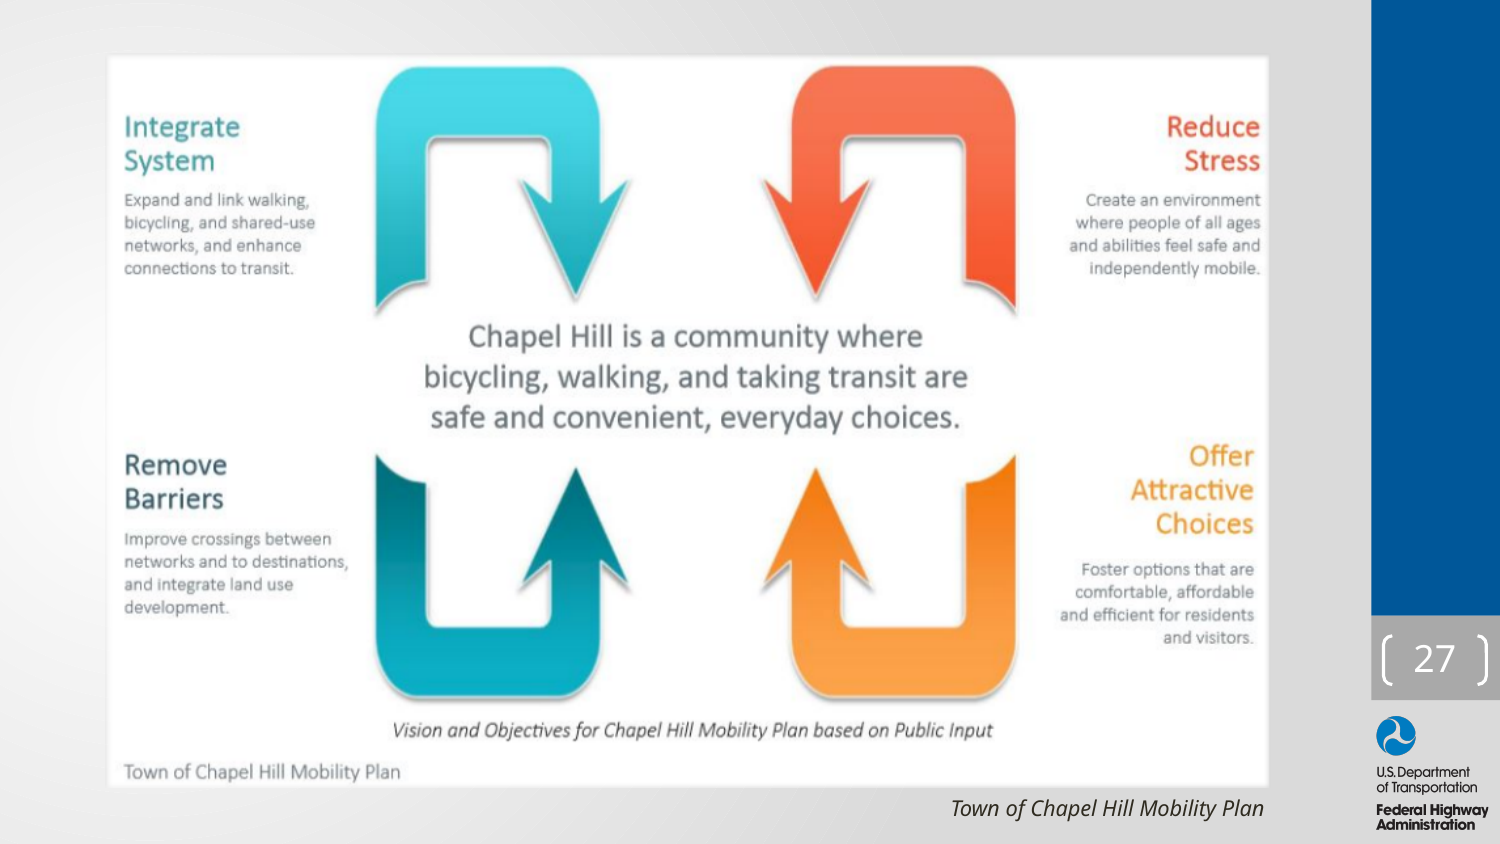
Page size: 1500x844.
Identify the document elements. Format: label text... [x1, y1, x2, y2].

slide_number 27 [1381, 634, 1488, 687]
text_box Town of Chapel Hill Mobility Plan [857, 787, 1286, 829]
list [105, 52, 1272, 788]
